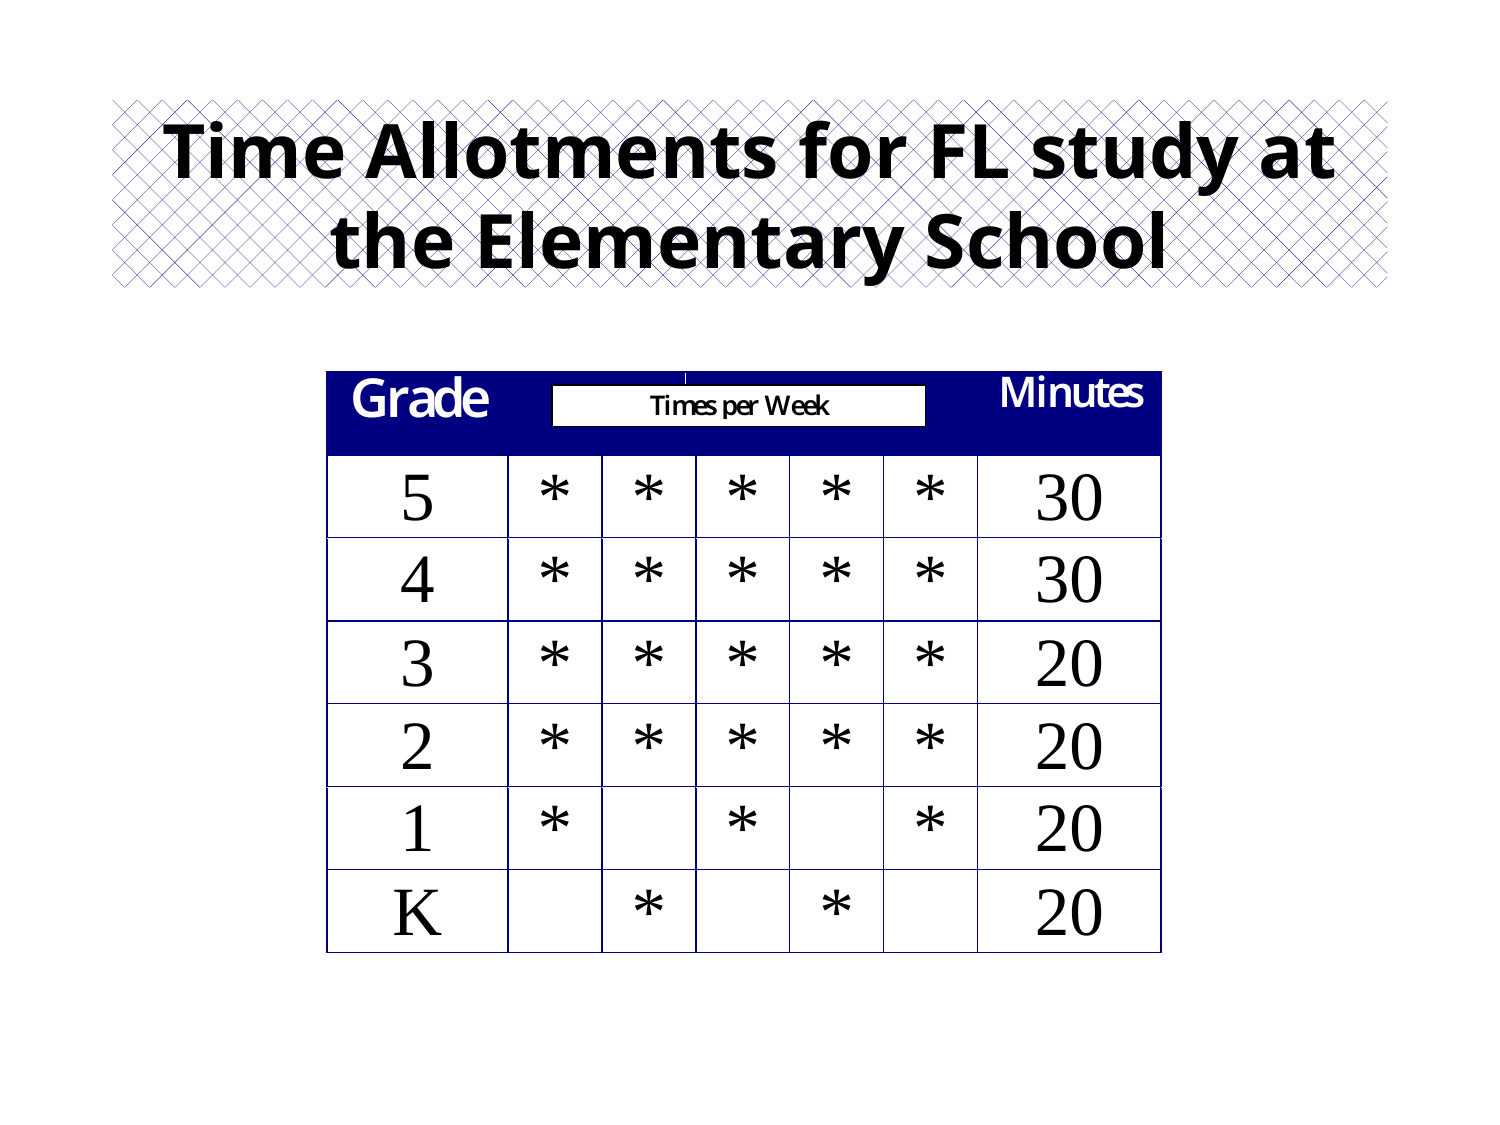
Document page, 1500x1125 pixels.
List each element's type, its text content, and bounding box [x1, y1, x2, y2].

title Time Allotments for FL study at the Elementary School [112, 99, 1388, 288]
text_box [312, 371, 1363, 1001]
